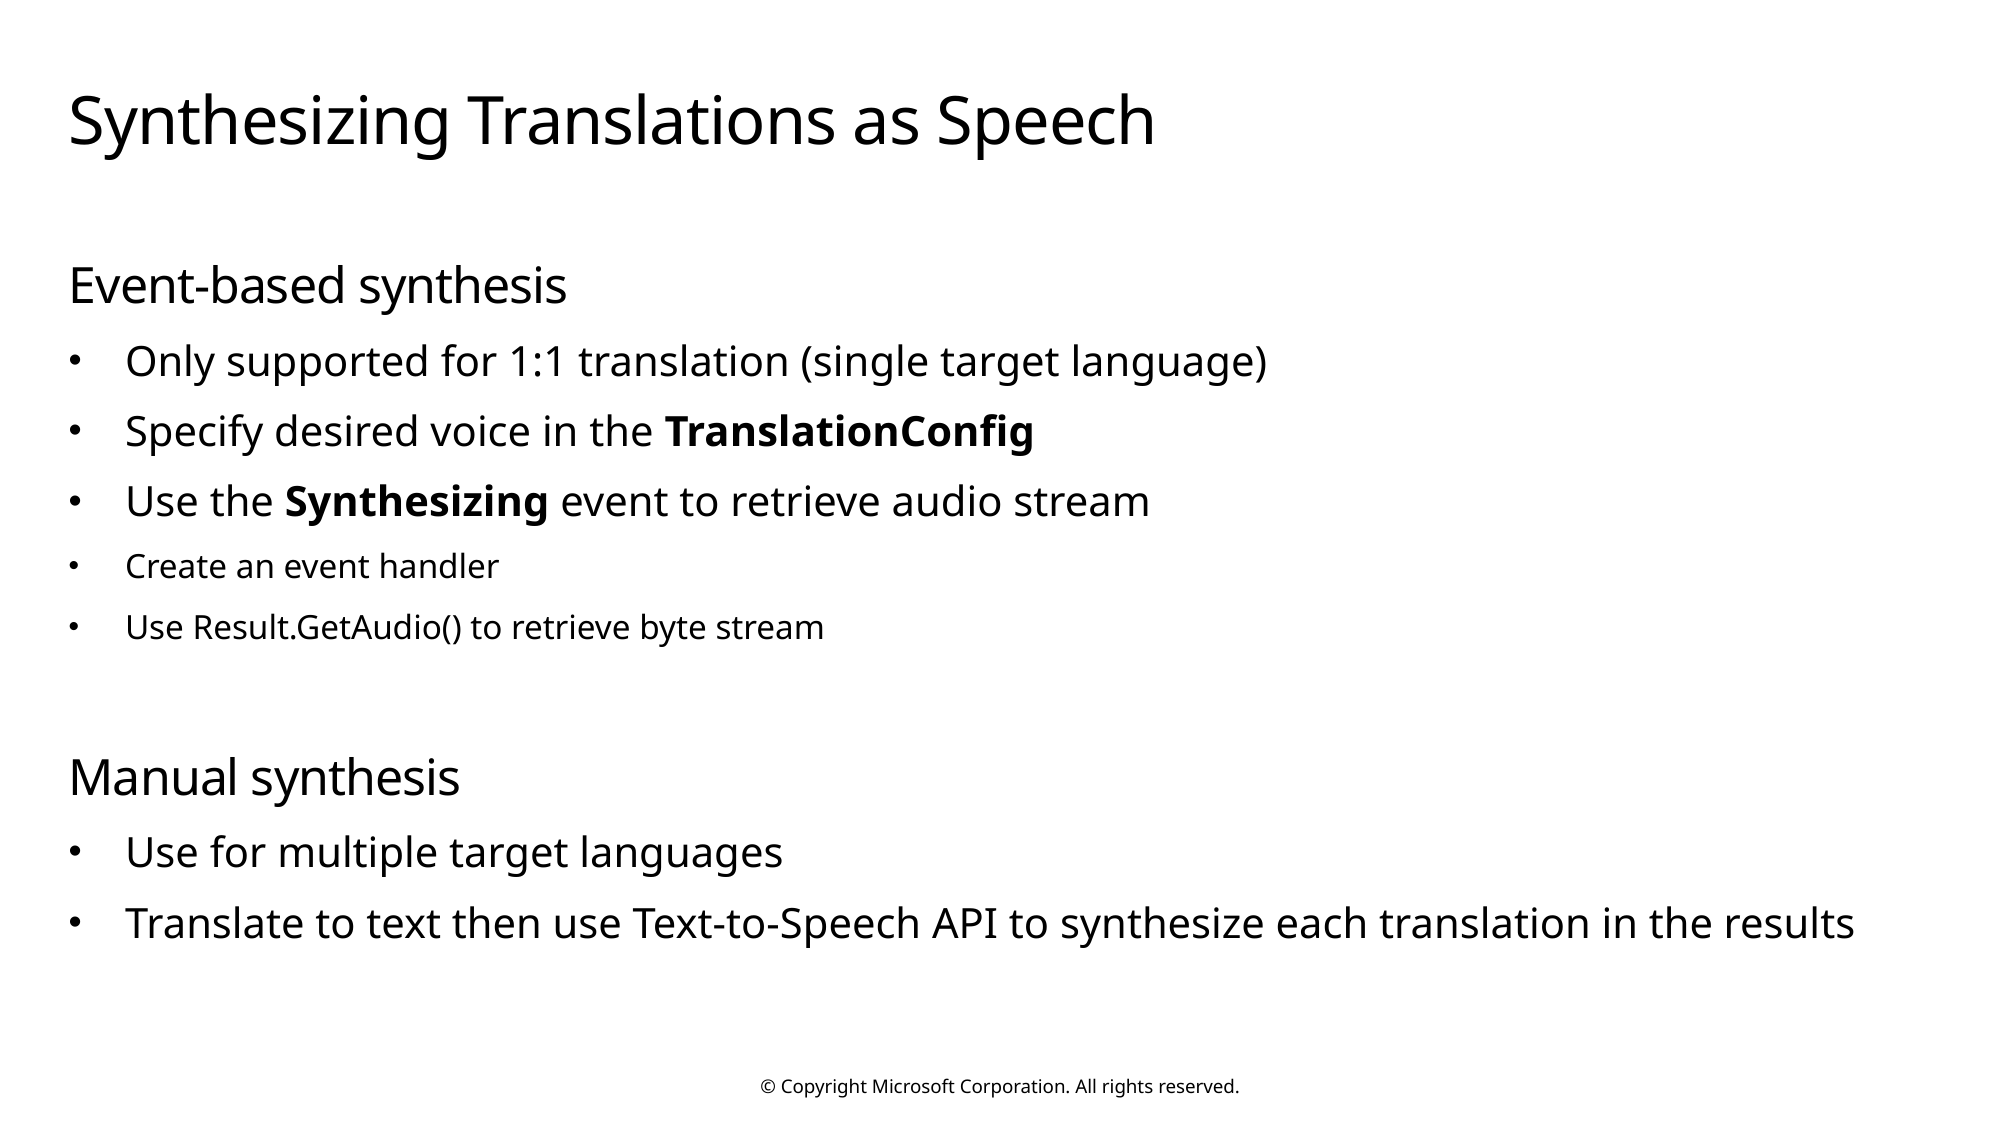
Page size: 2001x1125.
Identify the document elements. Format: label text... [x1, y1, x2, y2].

list Event-based synthesis Only supported for 1:1 translation (single target language) Specify desired voice in the TranslationConfig Use the Synthesizing event to retrieve audio stream Create an event handler Use Result.GetAudio() to retrieve byte stream Manual synthesis Use for multiple target languages Translate to text then use Text-to-Speech API to synthesize each translation in the results [68, 238, 1930, 964]
title Synthesizing Translations as Speech [68, 72, 1930, 184]
